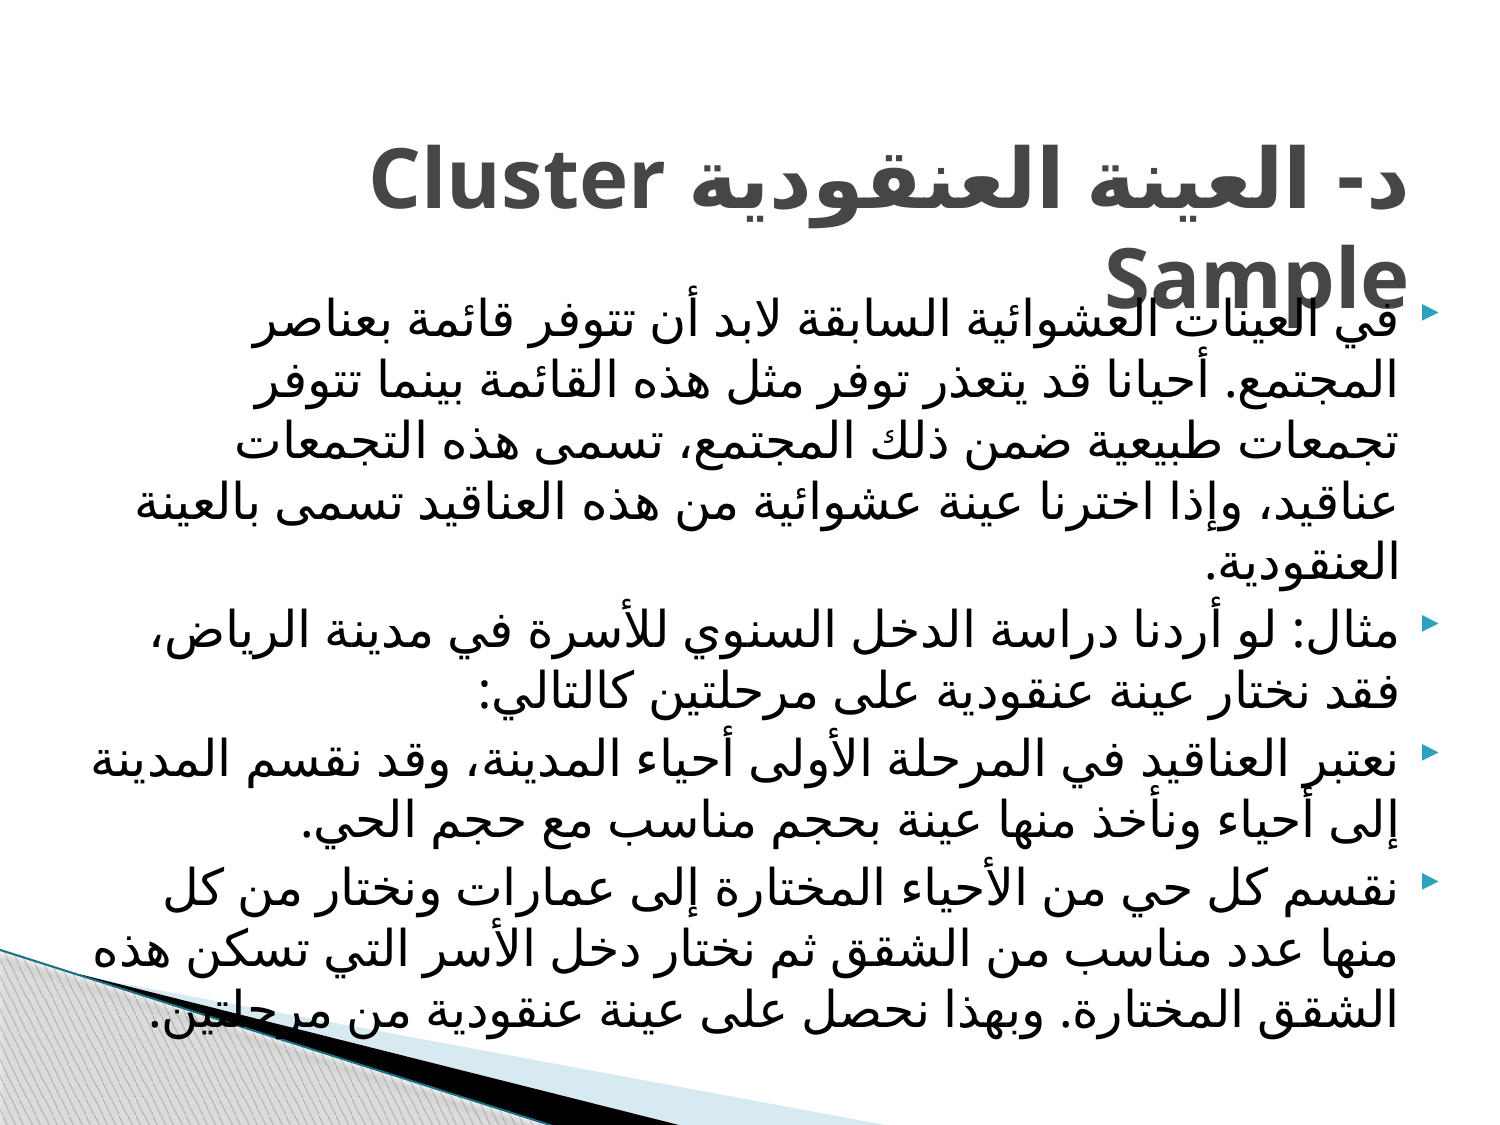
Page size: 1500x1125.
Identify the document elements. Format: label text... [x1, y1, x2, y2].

list في العينات العشوائية السابقة لابد أن تتوفر قائمة بعناصر المجتمع. أحيانا قد يتعذر توفر مثل هذه القائمة بينما تتوفر تجمعات طبيعية ضمن ذلك المجتمع، تسمى هذه التجمعات عناقيد، وإذا اخترنا عينة عشوائية من هذه العناقيد تسمى بالعينة العنقودية. مثال: لو أردنا دراسة الدخل السنوي للأسرة في مدينة الرياض، فقد نختار عينة عنقودية على مرحلتين كالتالي: نعتبر العناقيد في المرحلة الأولى أحياء المدينة، وقد نقسم المدينة إلى أحياء ونأخذ منها عينة بحجم مناسب مع حجم الحي. نقسم كل حي من الأحياء المختارة إلى عمارات ونختار من كل منها عدد مناسب من الشقق ثم نختار دخل الأسر التي تسكن هذه الشقق المختارة. وبهذا نحصل على عينة عنقودية من مرحلتين. [75, 278, 1471, 1083]
title د- العينة العنقودية Cluster Sample [75, 115, 1425, 256]
